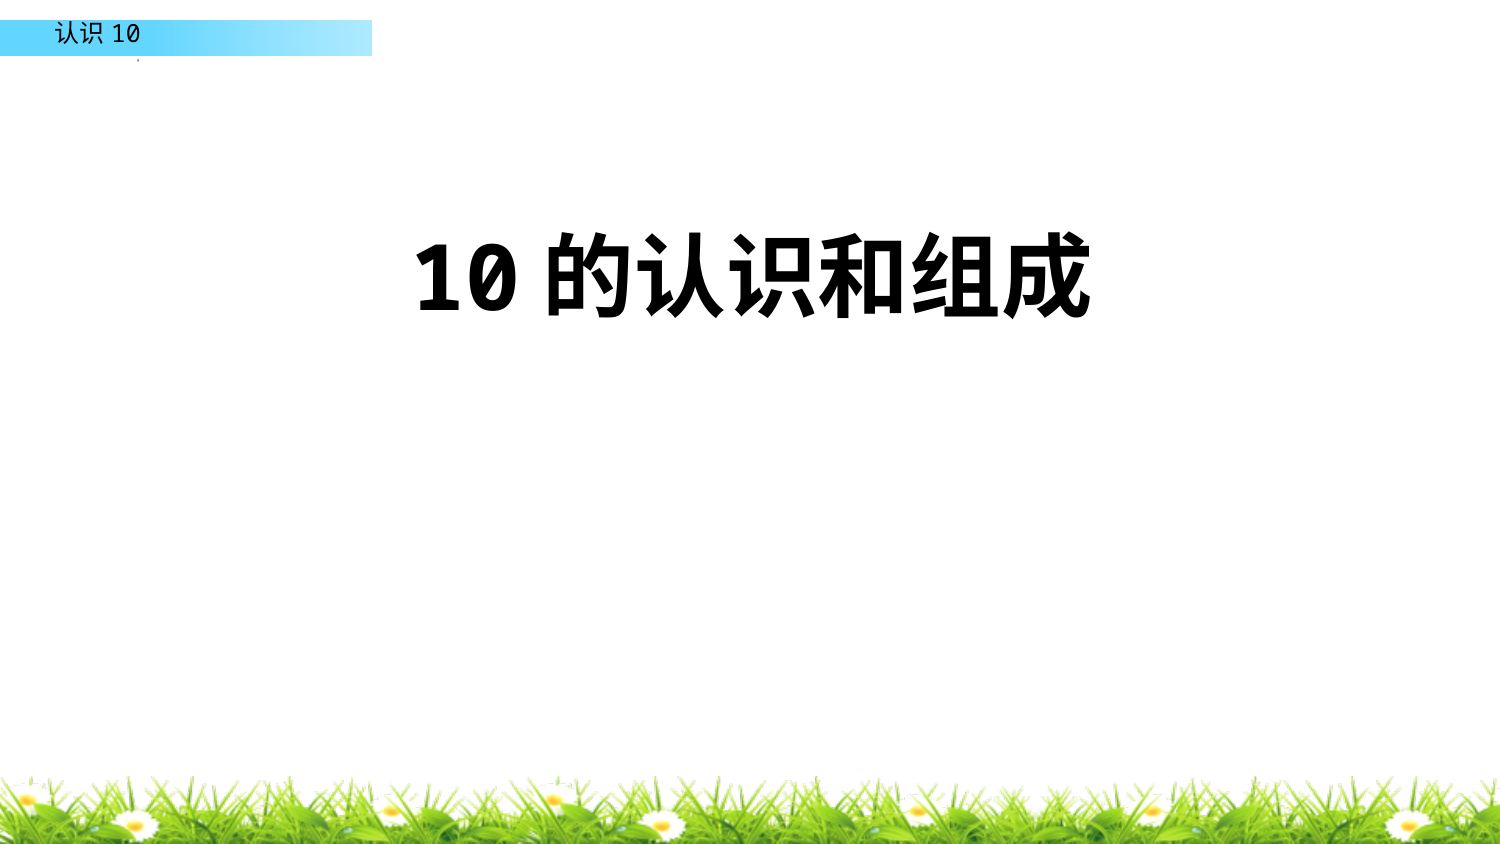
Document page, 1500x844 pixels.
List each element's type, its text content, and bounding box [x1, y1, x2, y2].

picture [0, 776, 1500, 844]
text_box 10的认识和组成 [2, 211, 1500, 336]
